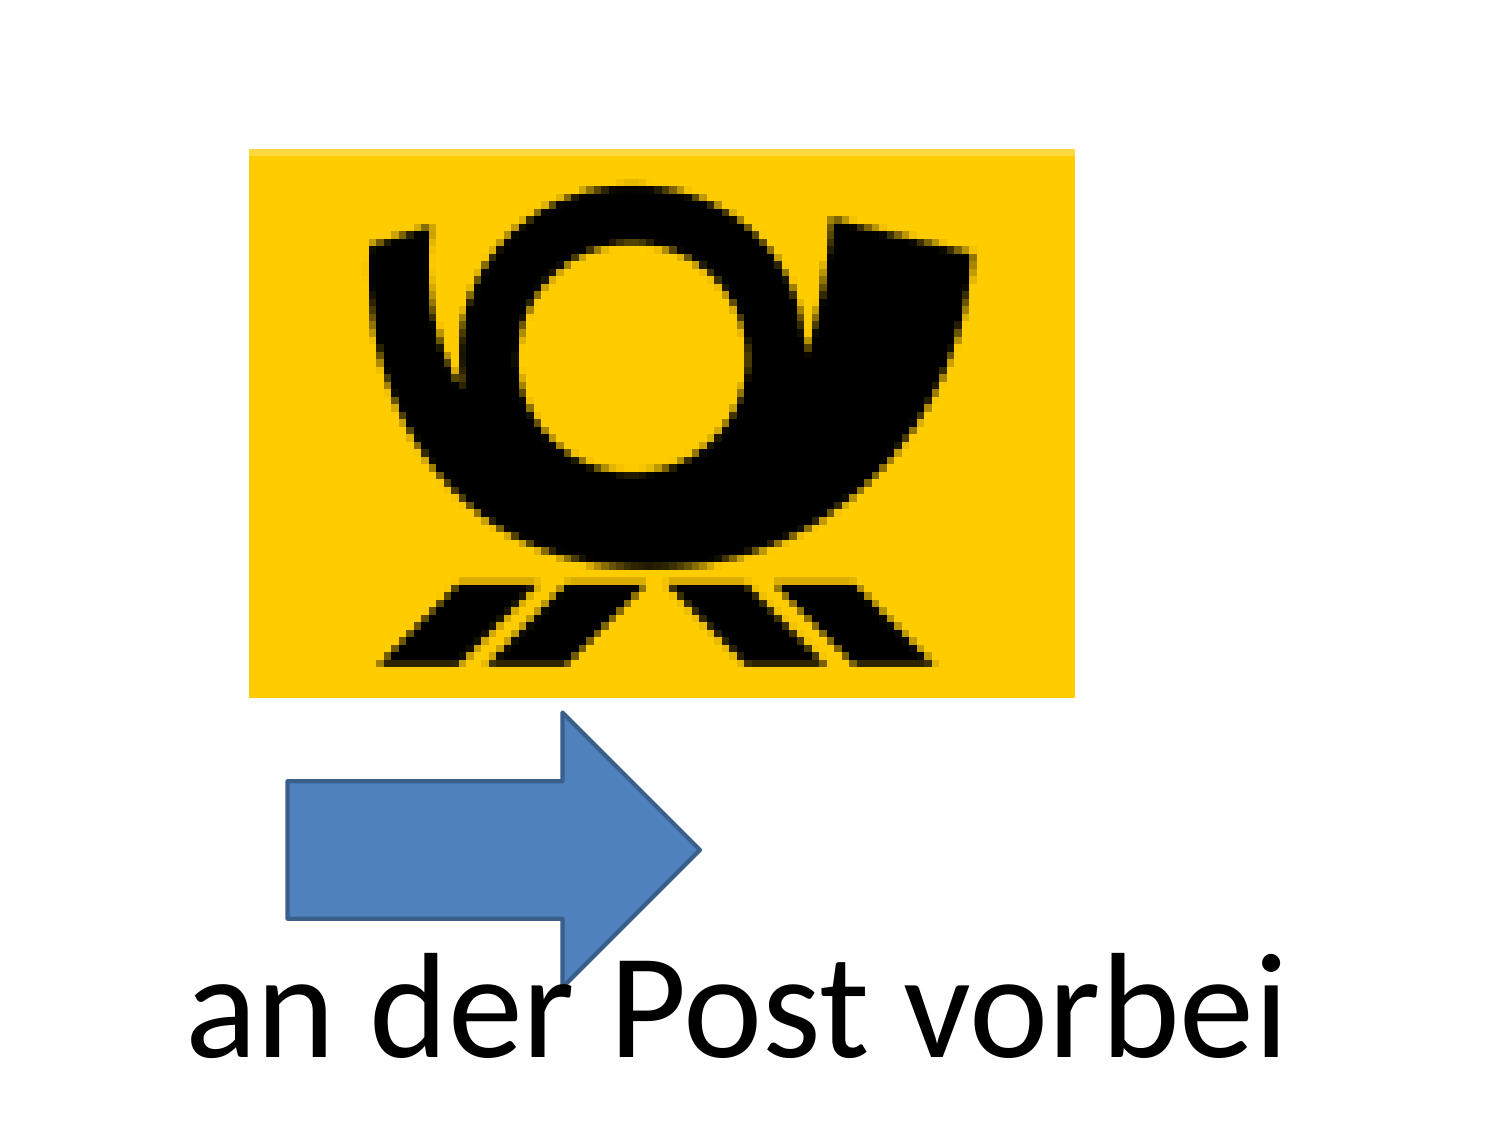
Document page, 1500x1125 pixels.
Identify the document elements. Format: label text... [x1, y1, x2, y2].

text_box an der Post vorbei [0, 899, 1500, 1095]
picture [249, 149, 1076, 698]
text_box [285, 710, 703, 899]
